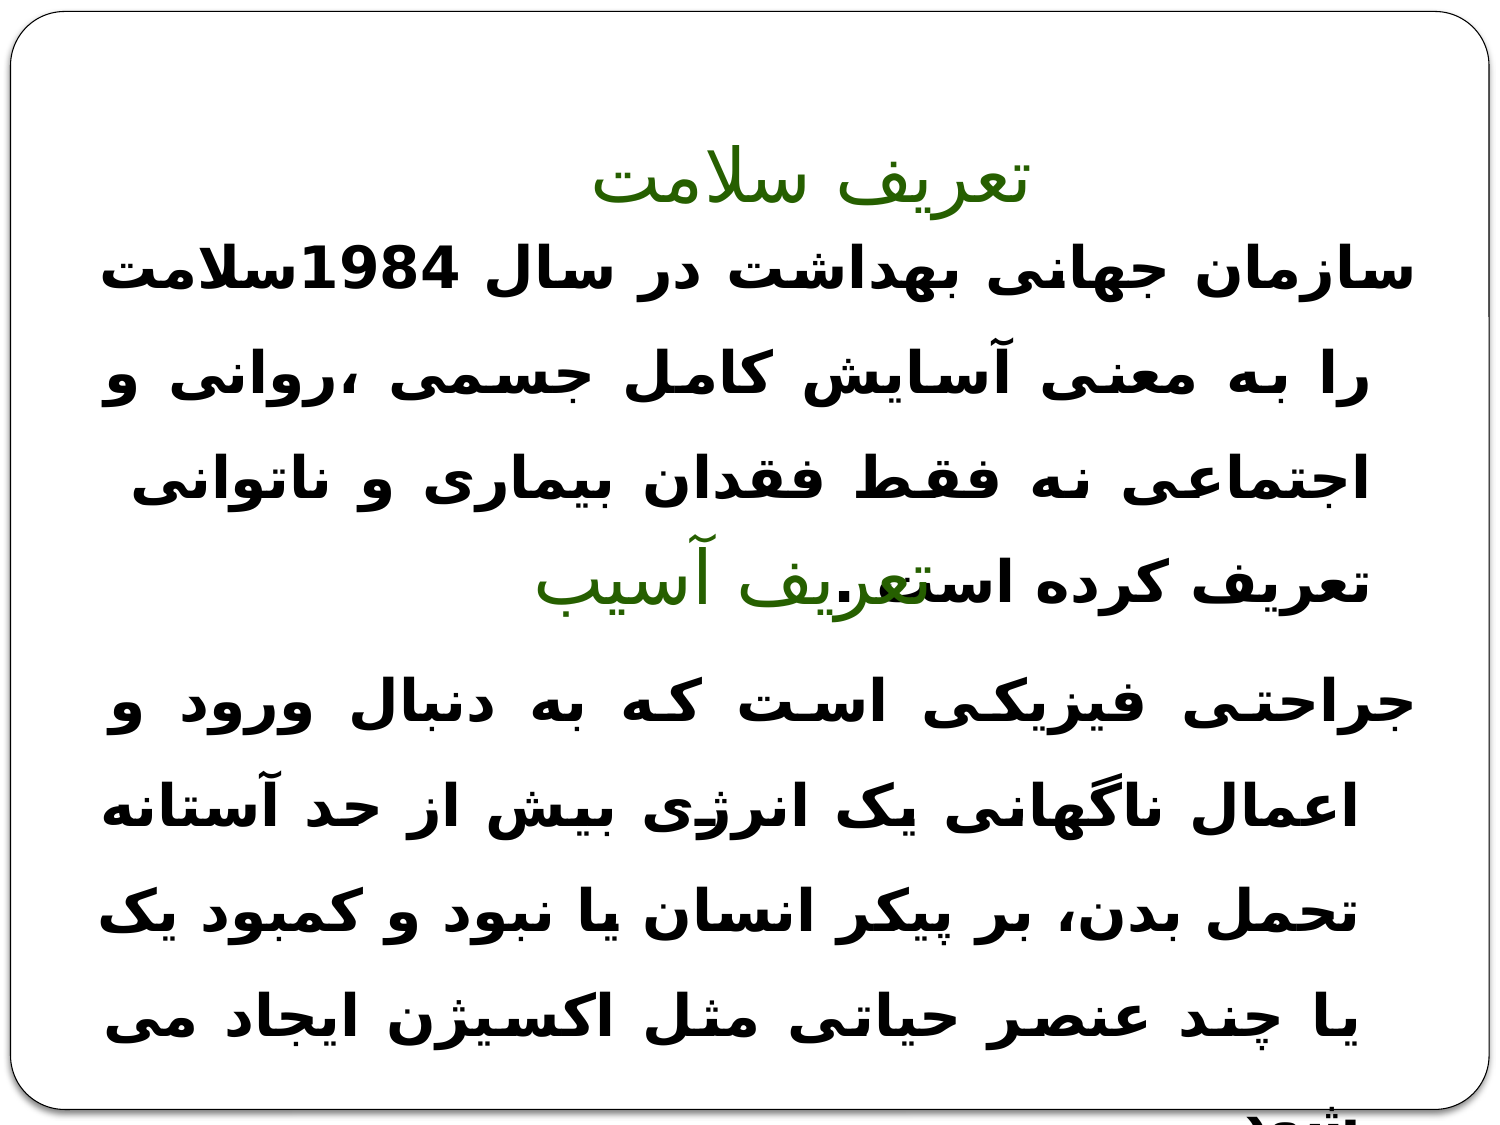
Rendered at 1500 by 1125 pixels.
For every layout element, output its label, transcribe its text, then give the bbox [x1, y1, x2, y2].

list سازمان جهانی بهداشت در سال 1984سلامت را به معنی آسایش کامل جسمی ،روانی و اجتماعی نه فقط فقدان بیماری و ناتوانی تعریف کرده است . [82, 187, 1432, 532]
text_box جراحتی فیزیکی است که به دنبال ورود و اعمال ناگهانی یک انرژی بیش از حد آستانه تحمل بدن، بر پیکر انسان یا نبود و کمبود یک یا چند عنصر حیاتی مثل اکسیژن ایجاد می شود. [81, 621, 1432, 923]
title تعریف سلامت [150, 45, 1425, 187]
text_box تعریف آسیب [70, 492, 1421, 657]
